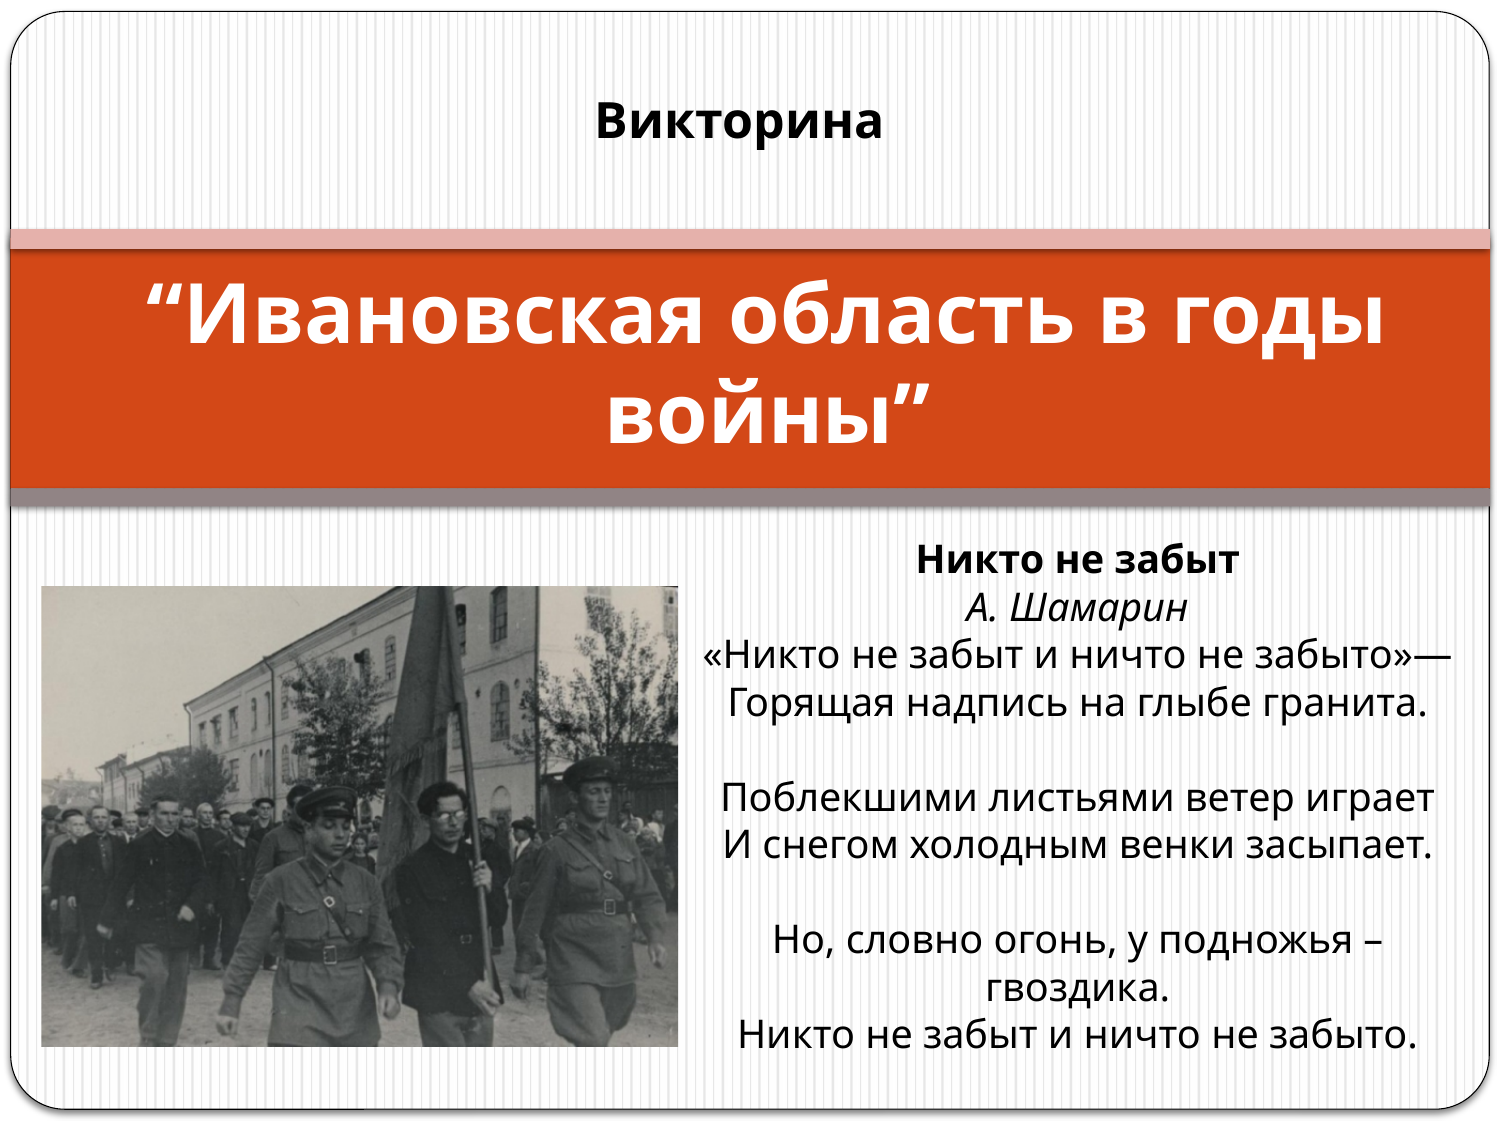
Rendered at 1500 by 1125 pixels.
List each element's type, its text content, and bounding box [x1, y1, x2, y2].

text_box Никто не забыт А. Шамарин «Никто не забыт и ничто не забыто»—Горящая надпись на глыбе гранита. Поблекшими листьями ветер играет И снегом холодным венки засыпает. Но, словно огонь, у подножья – гвоздика. Никто не забыт и ничто не забыто. [661, 527, 1495, 1064]
picture [40, 585, 679, 1048]
text_box Викторина [64, 54, 1415, 183]
text_box [25, 0, 76, 27]
title “Ивановская область в годы войны” [112, 243, 1424, 485]
